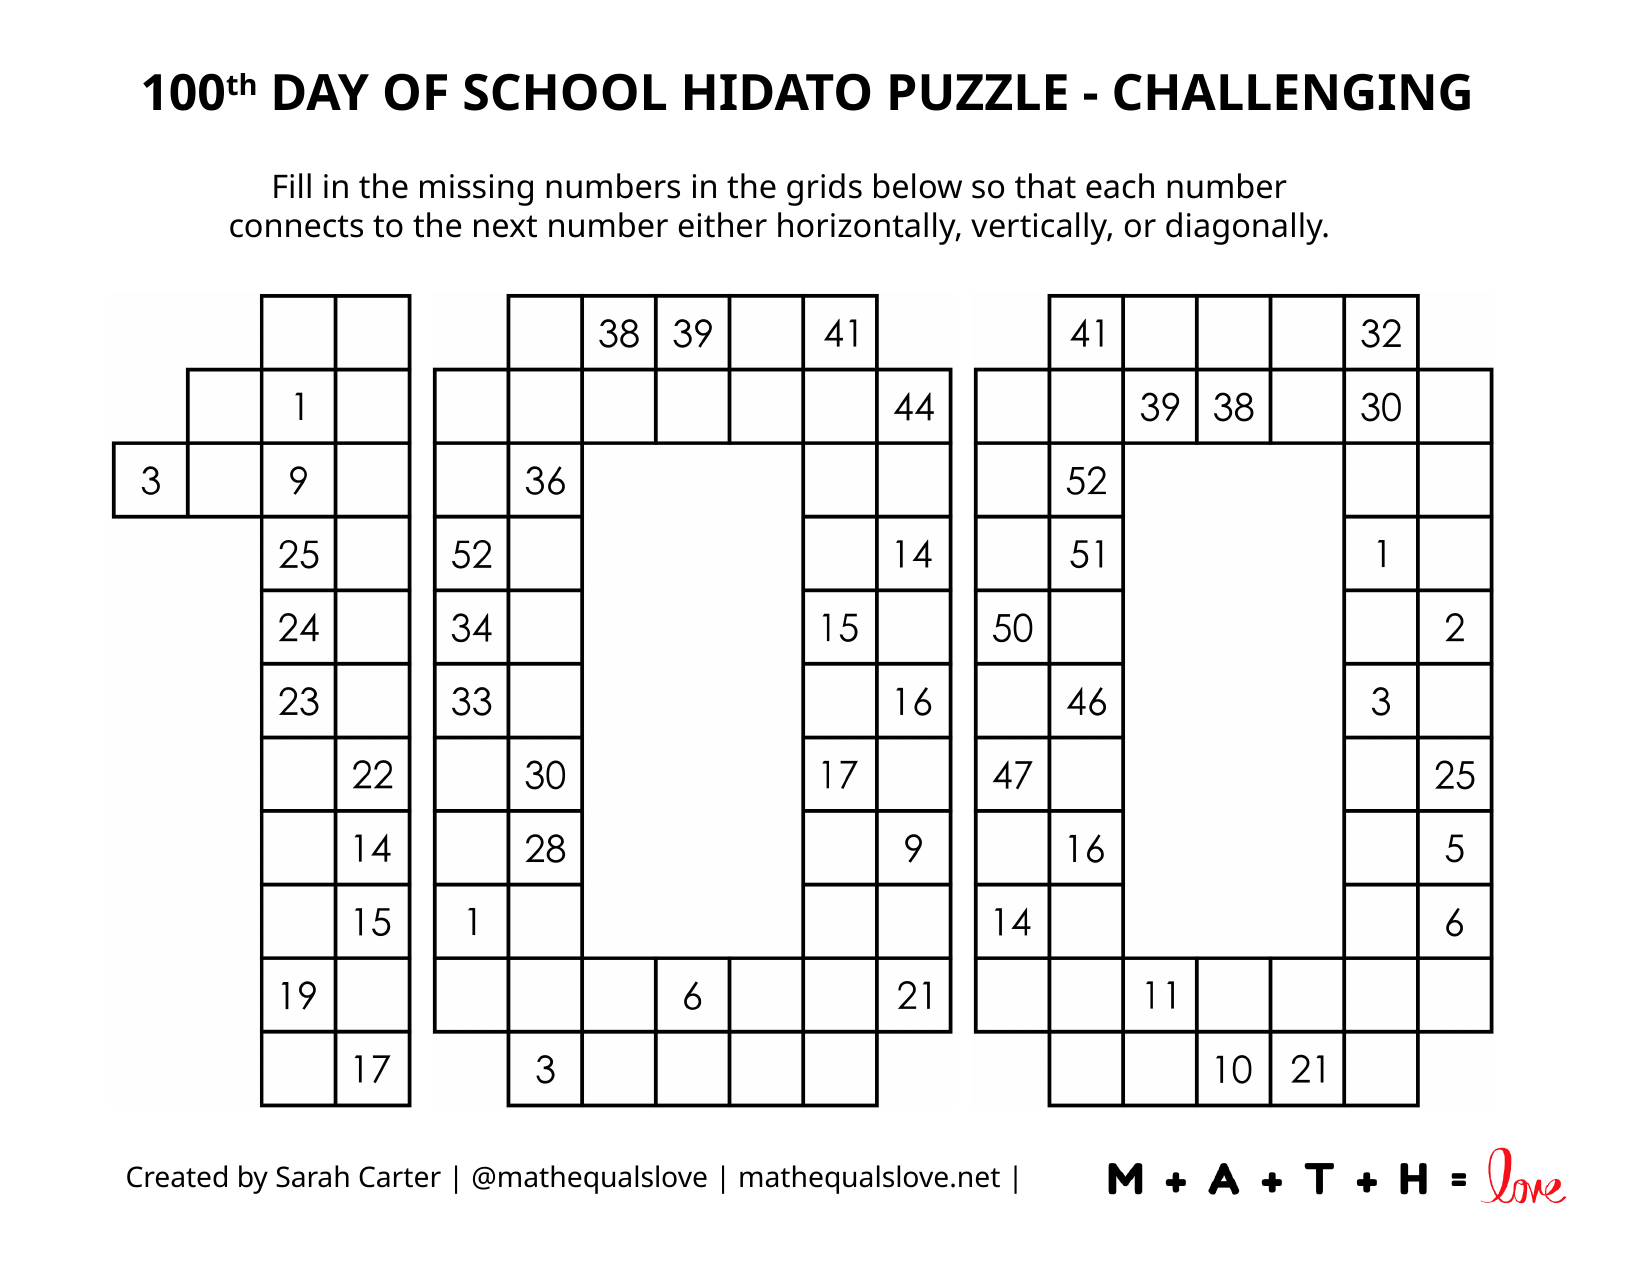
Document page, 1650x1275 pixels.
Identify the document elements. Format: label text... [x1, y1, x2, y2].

picture [110, 292, 413, 1110]
picture [431, 292, 954, 1110]
text_box 100th DAY OF SCHOOL HIDATO PUZZLE - CHALLENGING [67, 52, 1548, 128]
text_box Fill in the missing numbers in the grids below so that each number connects to the next number either horizontally, vertically, or diagonally. [0, 158, 1610, 252]
picture [972, 292, 1496, 1110]
text_box Created by Sarah Carter | @mathequalslove | mathequalslove.net | [110, 1151, 1091, 1201]
picture [1091, 1143, 1578, 1209]
